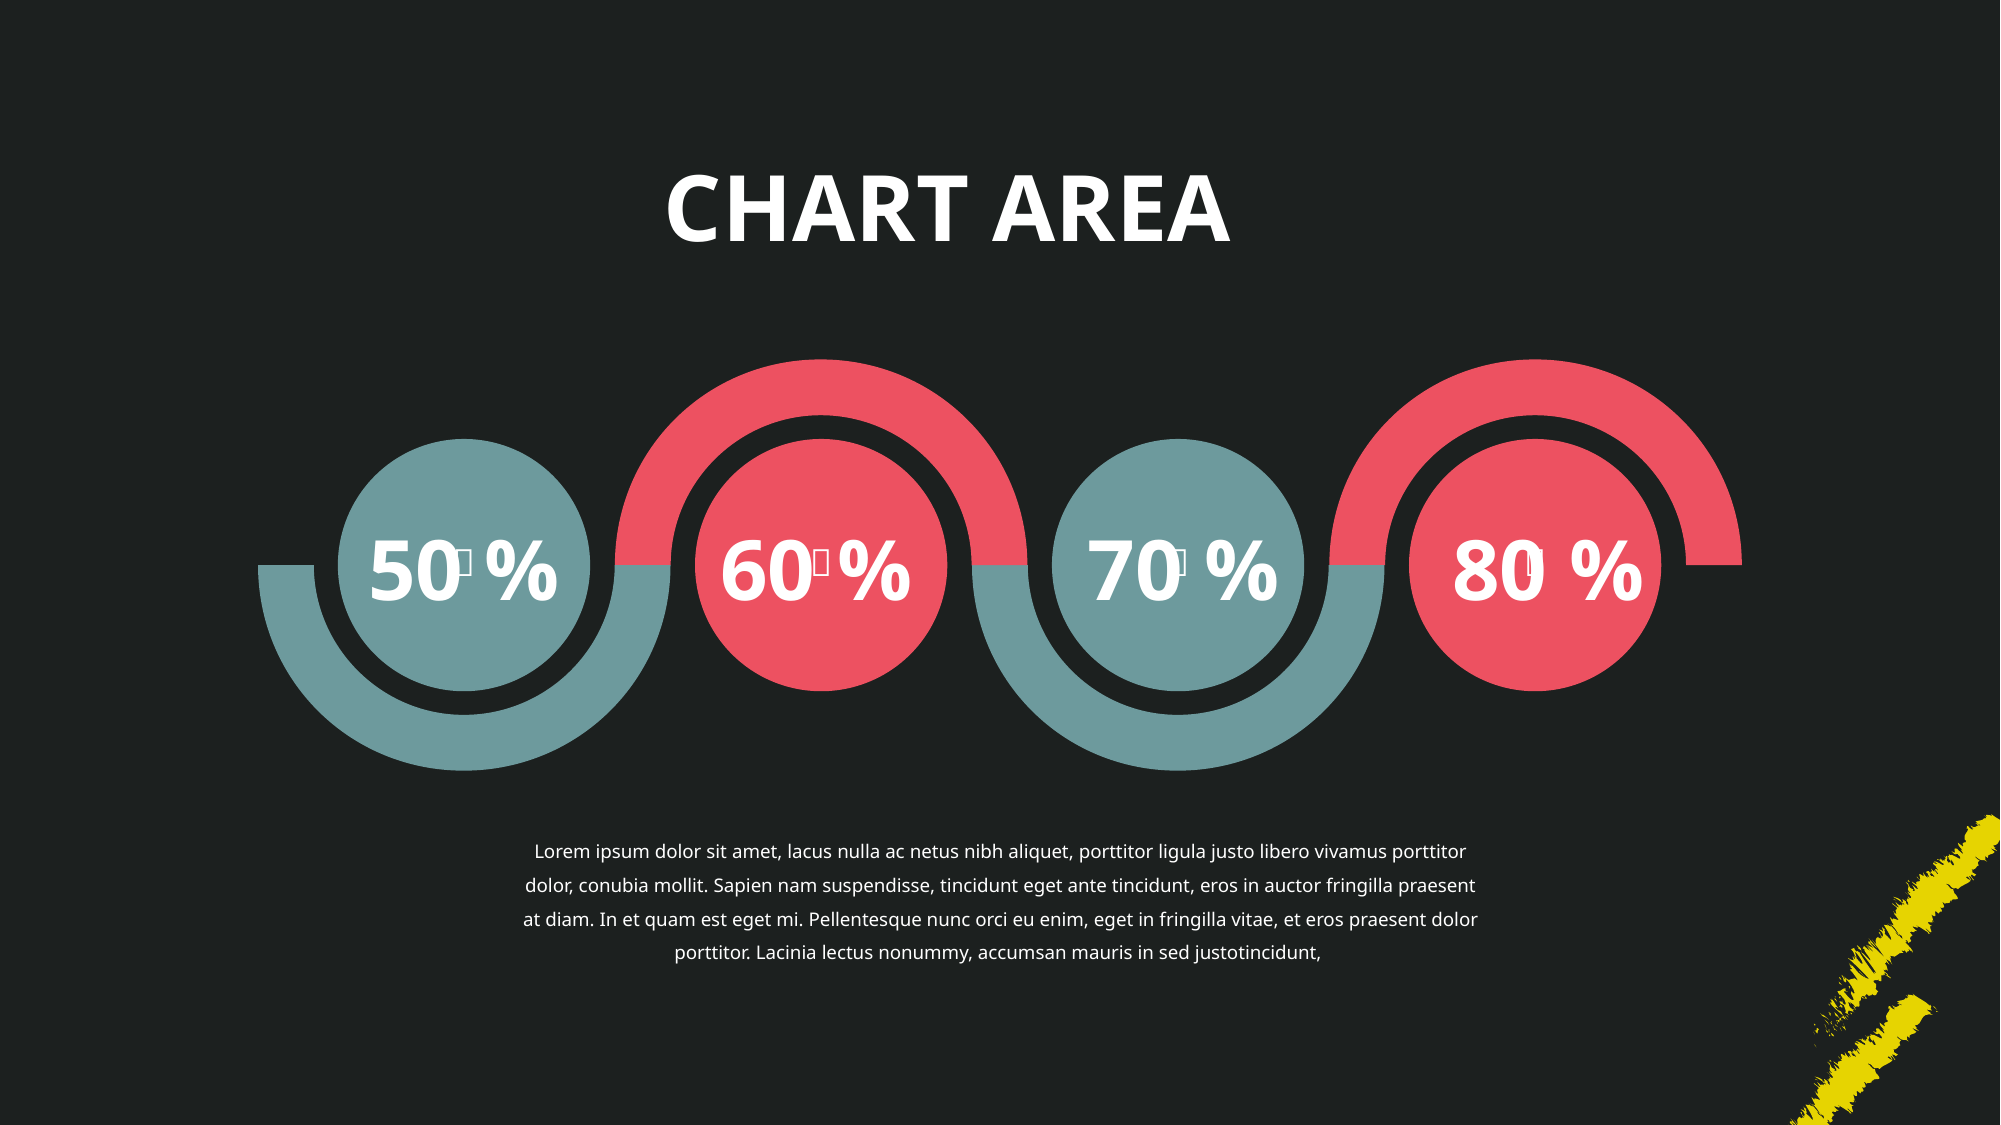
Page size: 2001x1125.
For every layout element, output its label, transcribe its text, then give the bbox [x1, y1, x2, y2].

text_box  [351, 438, 577, 509]
text_box  [938, 517, 948, 613]
text_box  [1408, 438, 1649, 692]
text_box 60 % [695, 509, 938, 621]
text_box  [1051, 515, 1062, 615]
text_box Lorem ipsum dolor sit amet, lacus nulla ac netus nibh aliquet, porttitor ligula justo libero vivamus porttitor dolor, conubia mollit. Sapien nam suspendisse, tincidunt eget ante tincidunt, eros in auctor fringilla praesent at diam. In et quam est eget mi. Pellentesque nunc orci eu enim, eget in fringilla vitae, et eros praesent dolor porttitor. Lacinia lectus nonummy, accumsan mauris in sed justotincidunt, [506, 821, 1494, 971]
text_box  [586, 533, 591, 598]
text_box [614, 359, 1028, 566]
text_box [971, 565, 1385, 771]
text_box 80 % [1426, 509, 1670, 621]
text_box  [350, 621, 578, 692]
text_box  [337, 533, 342, 598]
text_box  [708, 621, 935, 692]
text_box  [708, 438, 935, 509]
text_box 70 % [1062, 509, 1305, 621]
text_box  [1065, 438, 1292, 509]
text_box  [1065, 621, 1292, 692]
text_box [1735, 810, 2000, 1125]
text_box [258, 565, 671, 771]
text_box CHART AREA [648, 142, 1352, 238]
text_box [1329, 359, 1742, 566]
text_box 50 % [342, 509, 586, 621]
